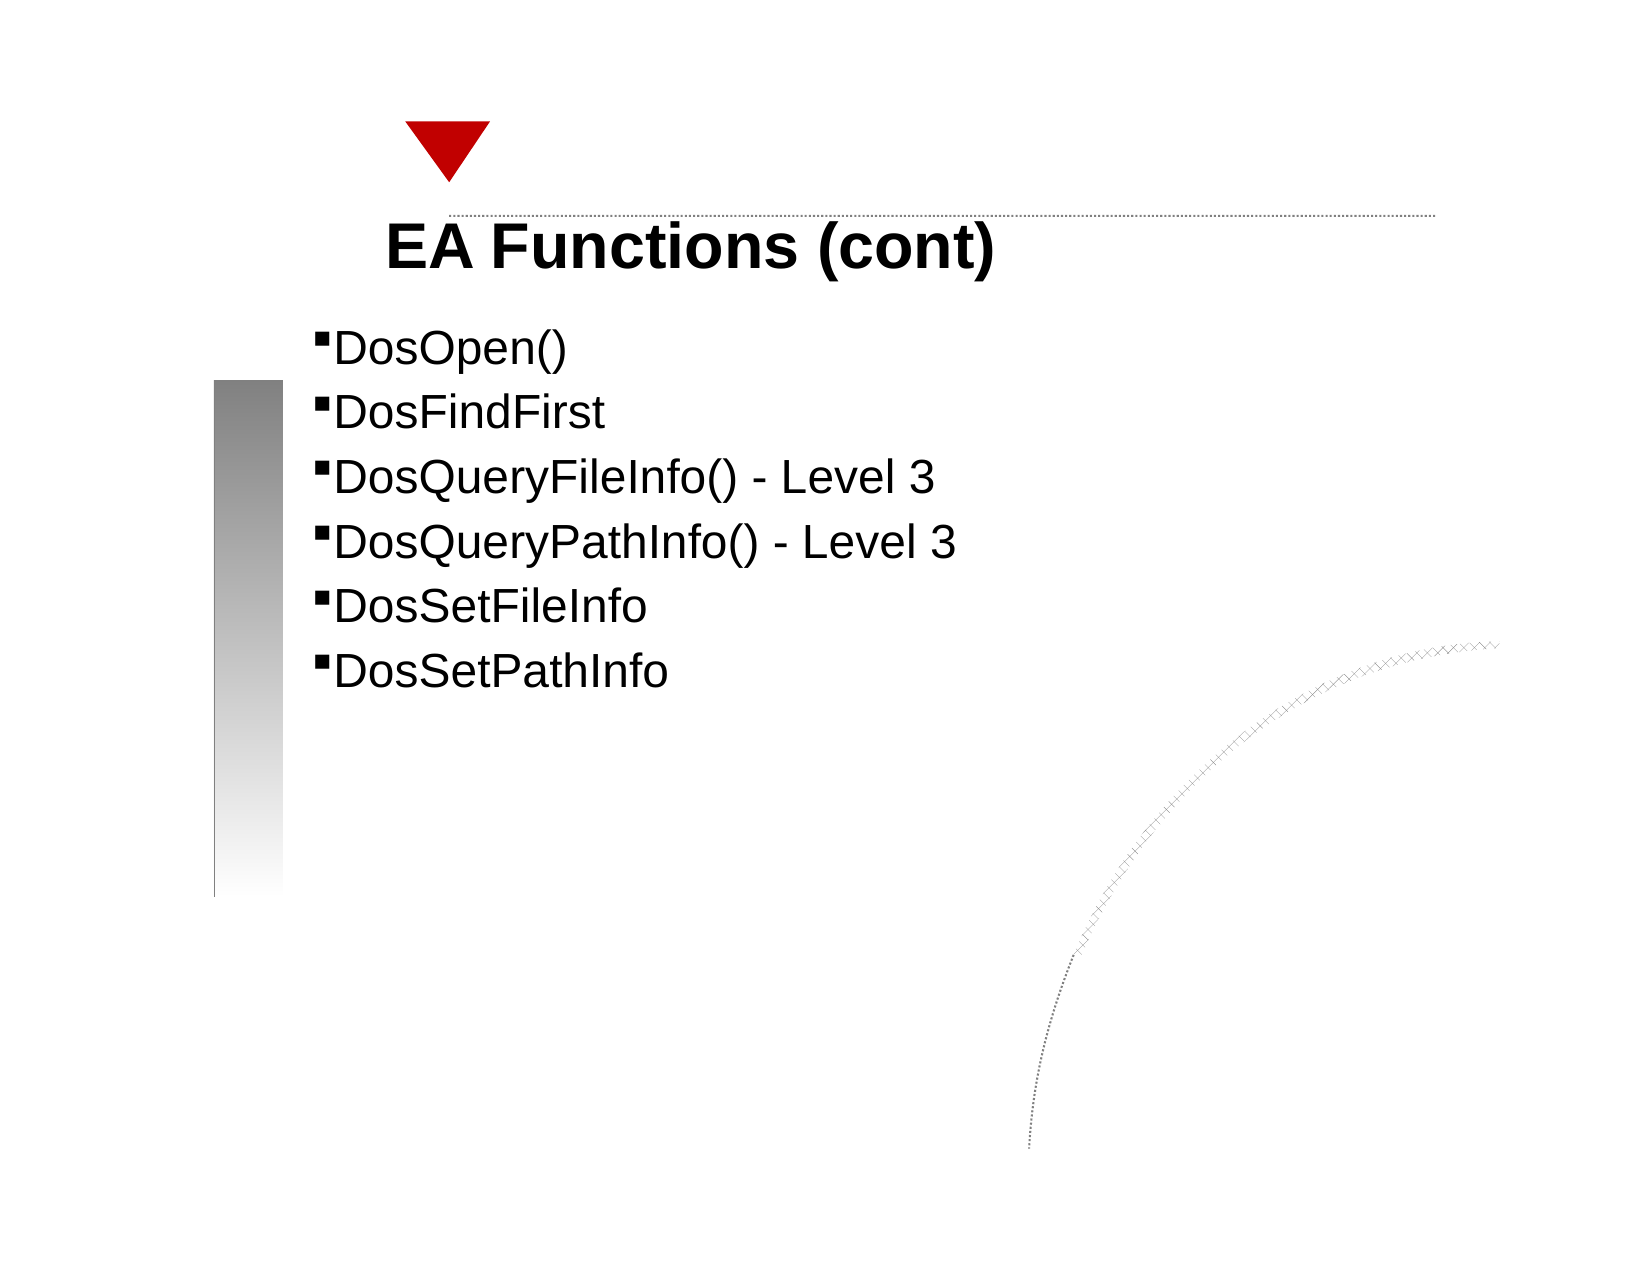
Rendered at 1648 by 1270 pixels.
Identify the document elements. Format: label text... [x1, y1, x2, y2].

text_box DosOpen() DosFindFirst DosQueryFileInfo() - Level 3 DosQueryPathInfo() - Level 3 DosSetFileInfo DosSetPathInfo [311, 316, 1531, 698]
text_box EA Functions (cont) [385, 203, 1538, 282]
